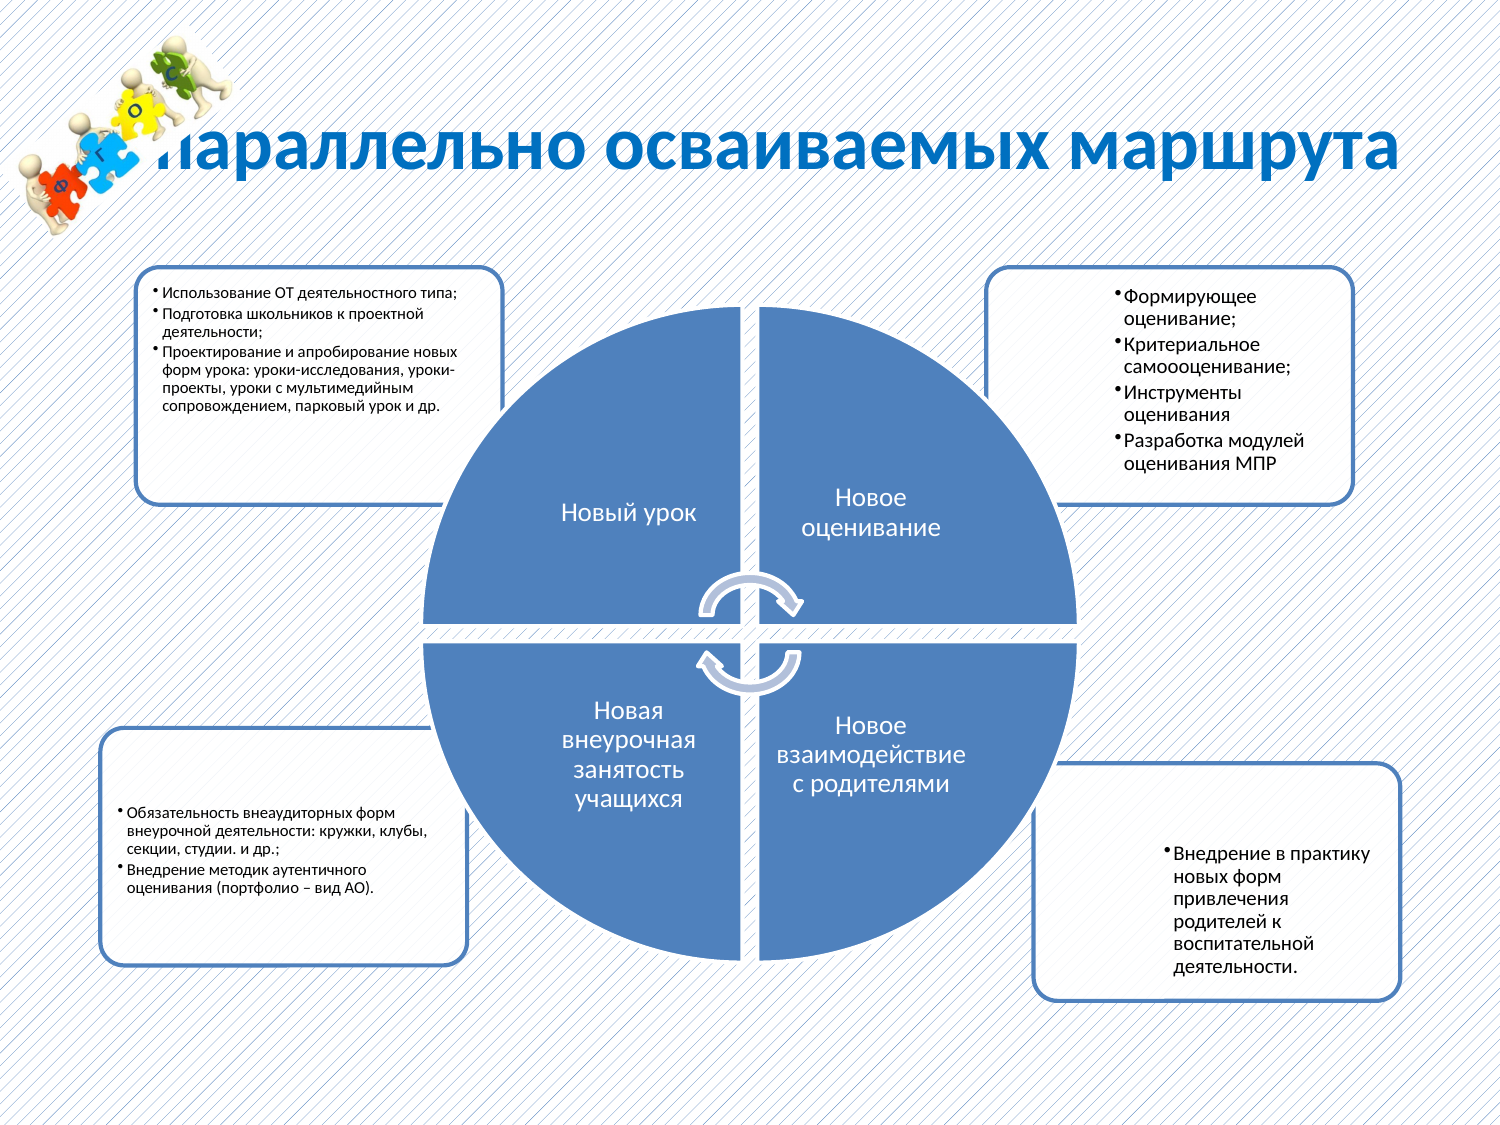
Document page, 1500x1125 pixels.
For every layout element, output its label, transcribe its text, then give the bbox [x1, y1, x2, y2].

title 4 параллельно осваиваемых маршрута [75, 45, 1425, 233]
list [74, 262, 1426, 1006]
picture [0, 23, 241, 239]
